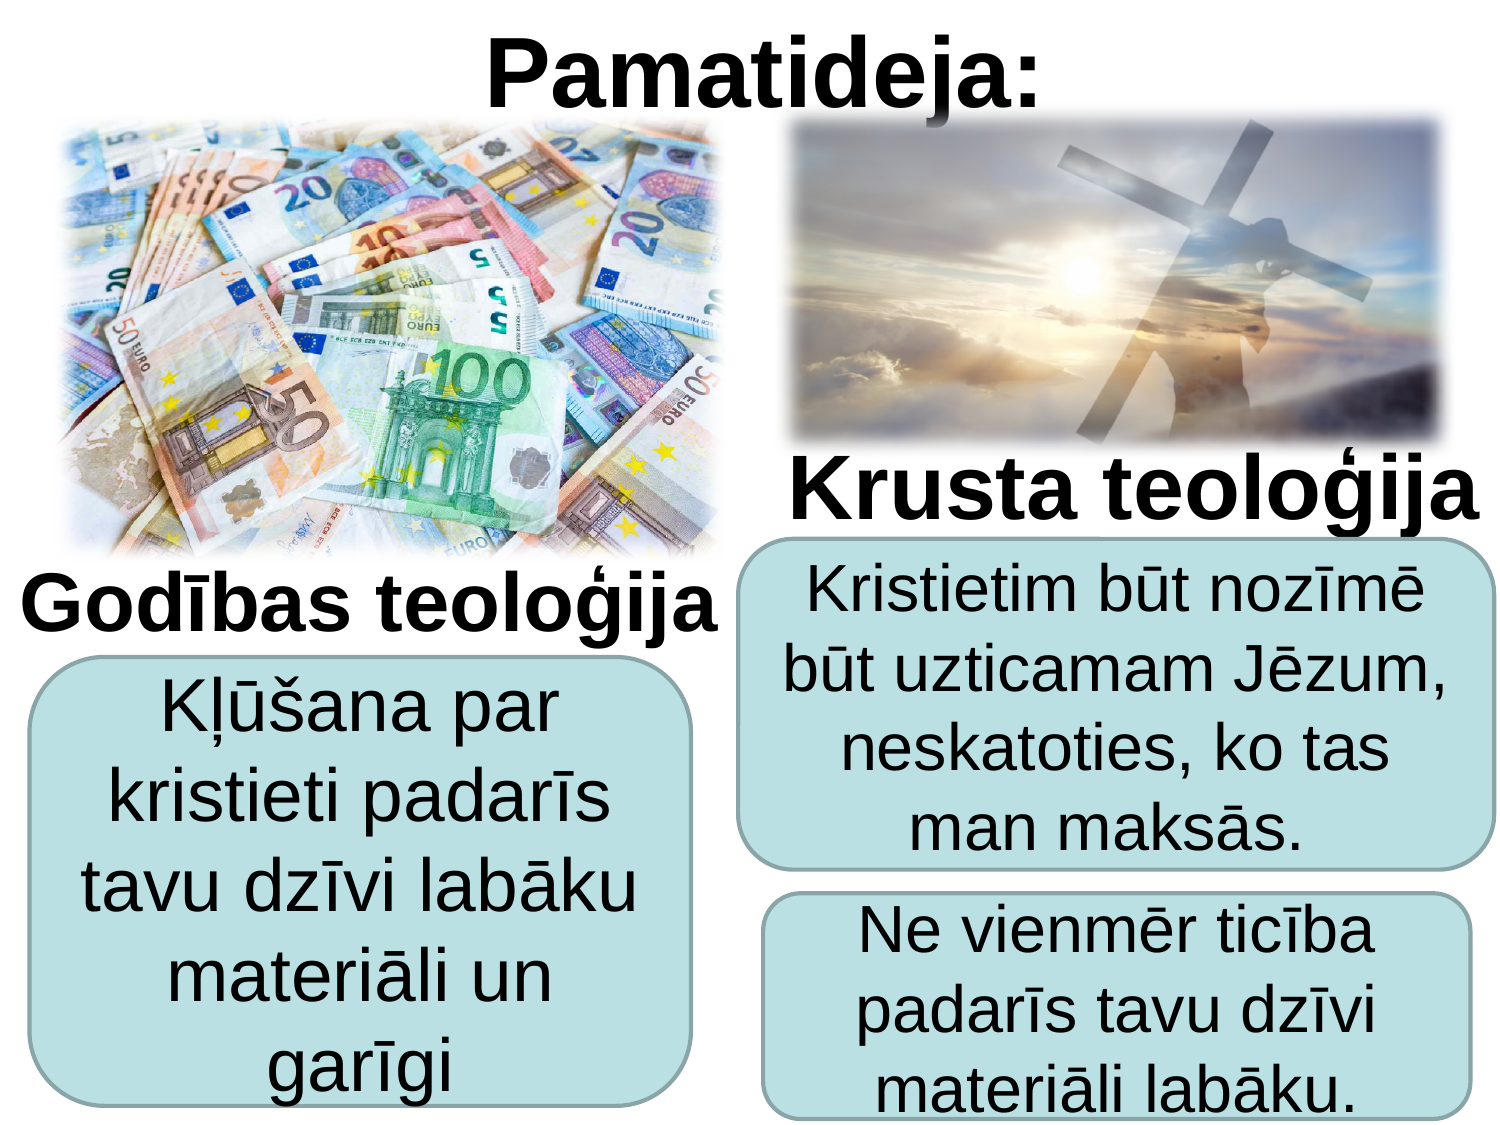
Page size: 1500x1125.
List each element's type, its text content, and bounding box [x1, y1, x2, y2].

text_box Kļūšana par kristieti padarīs tavu dzīvi labāku materiāli un garīgi [27, 654, 694, 1108]
text_box Krusta teoloģija [767, 420, 1500, 609]
picture [773, 101, 1456, 459]
picture [52, 113, 727, 563]
text_box Godības teoloģija [0, 540, 756, 728]
text_box Ne vienmēr ticība padarīs tavu dzīvi materiāli labāku. [761, 891, 1473, 1122]
text_box Pamatideja: [29, 0, 1500, 176]
text_box Kristietim būt nozīmē būt uzticamam Jēzum, neskatoties, ko tas man maksās. [736, 536, 1497, 872]
